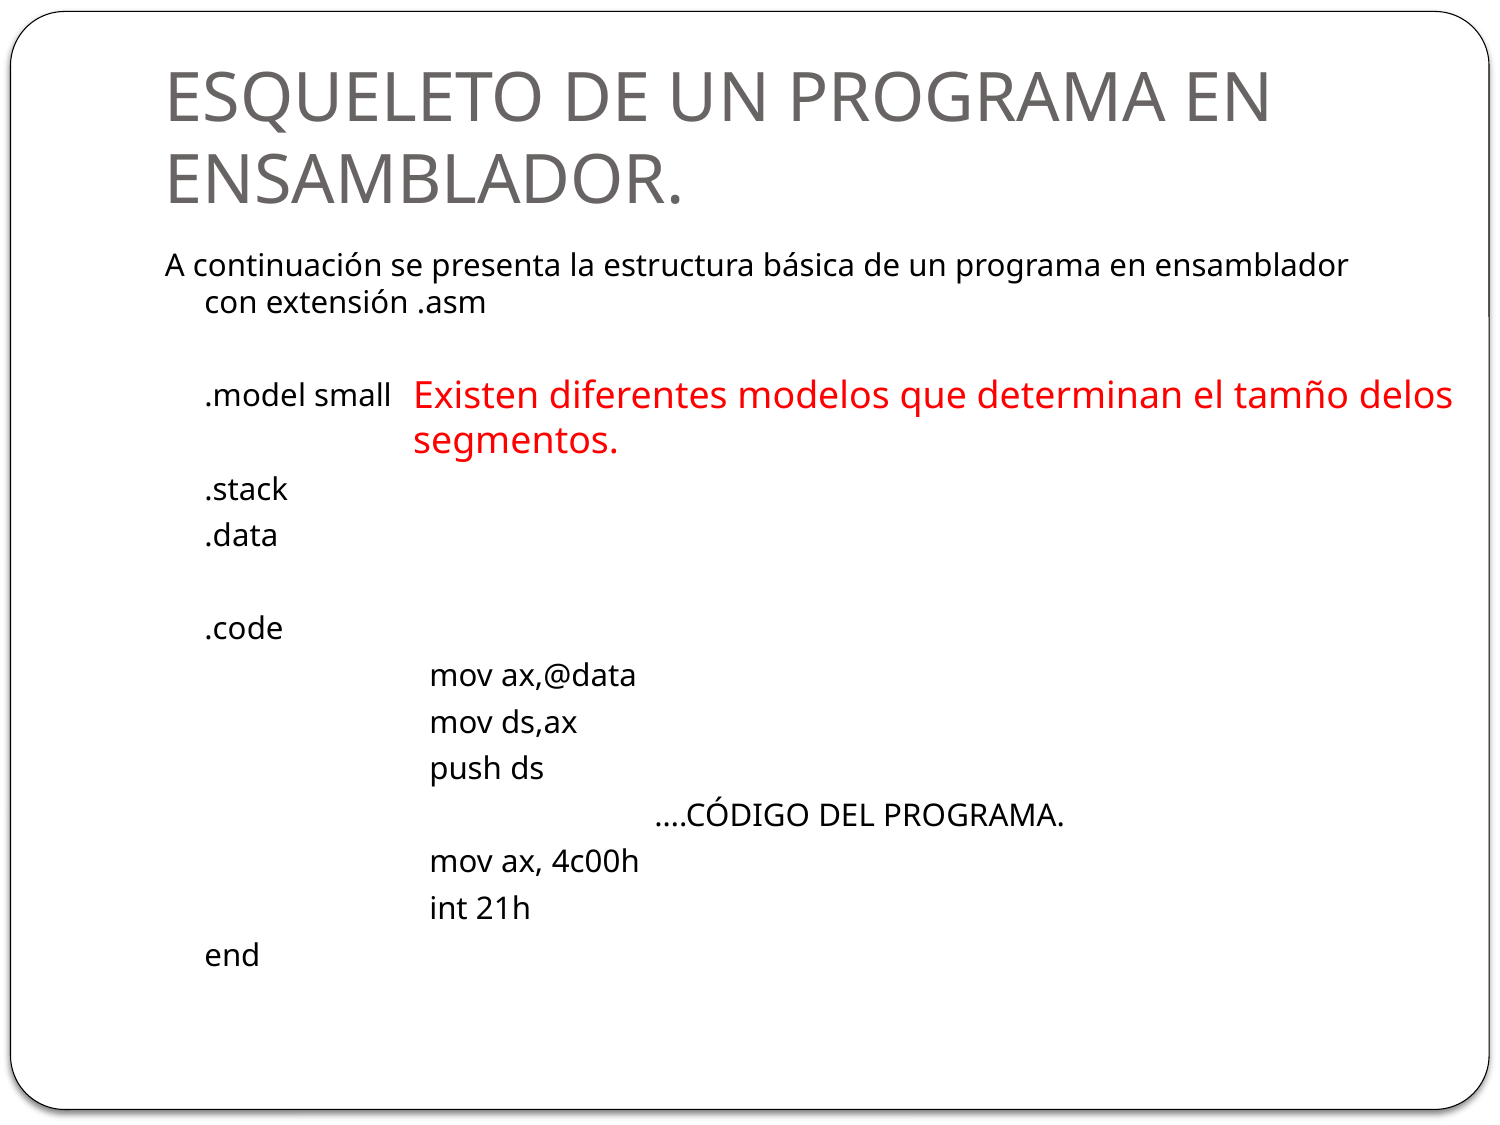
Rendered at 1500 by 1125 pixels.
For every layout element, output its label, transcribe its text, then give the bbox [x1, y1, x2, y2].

text_box Existen diferentes modelos que determinan el tamño delos segmentos. [398, 363, 1500, 468]
title ESQUELETO DE UN PROGRAMA EN ENSAMBLADOR. [150, 45, 1425, 233]
list A continuación se presenta la estructura básica de un programa en ensamblador con extensión .asm .model small .stack .data .code mov ax,@data mov ds,ax push ds ….CÓDIGO DEL PROGRAMA. mov ax, 4c00h int 21h end [150, 237, 1425, 988]
